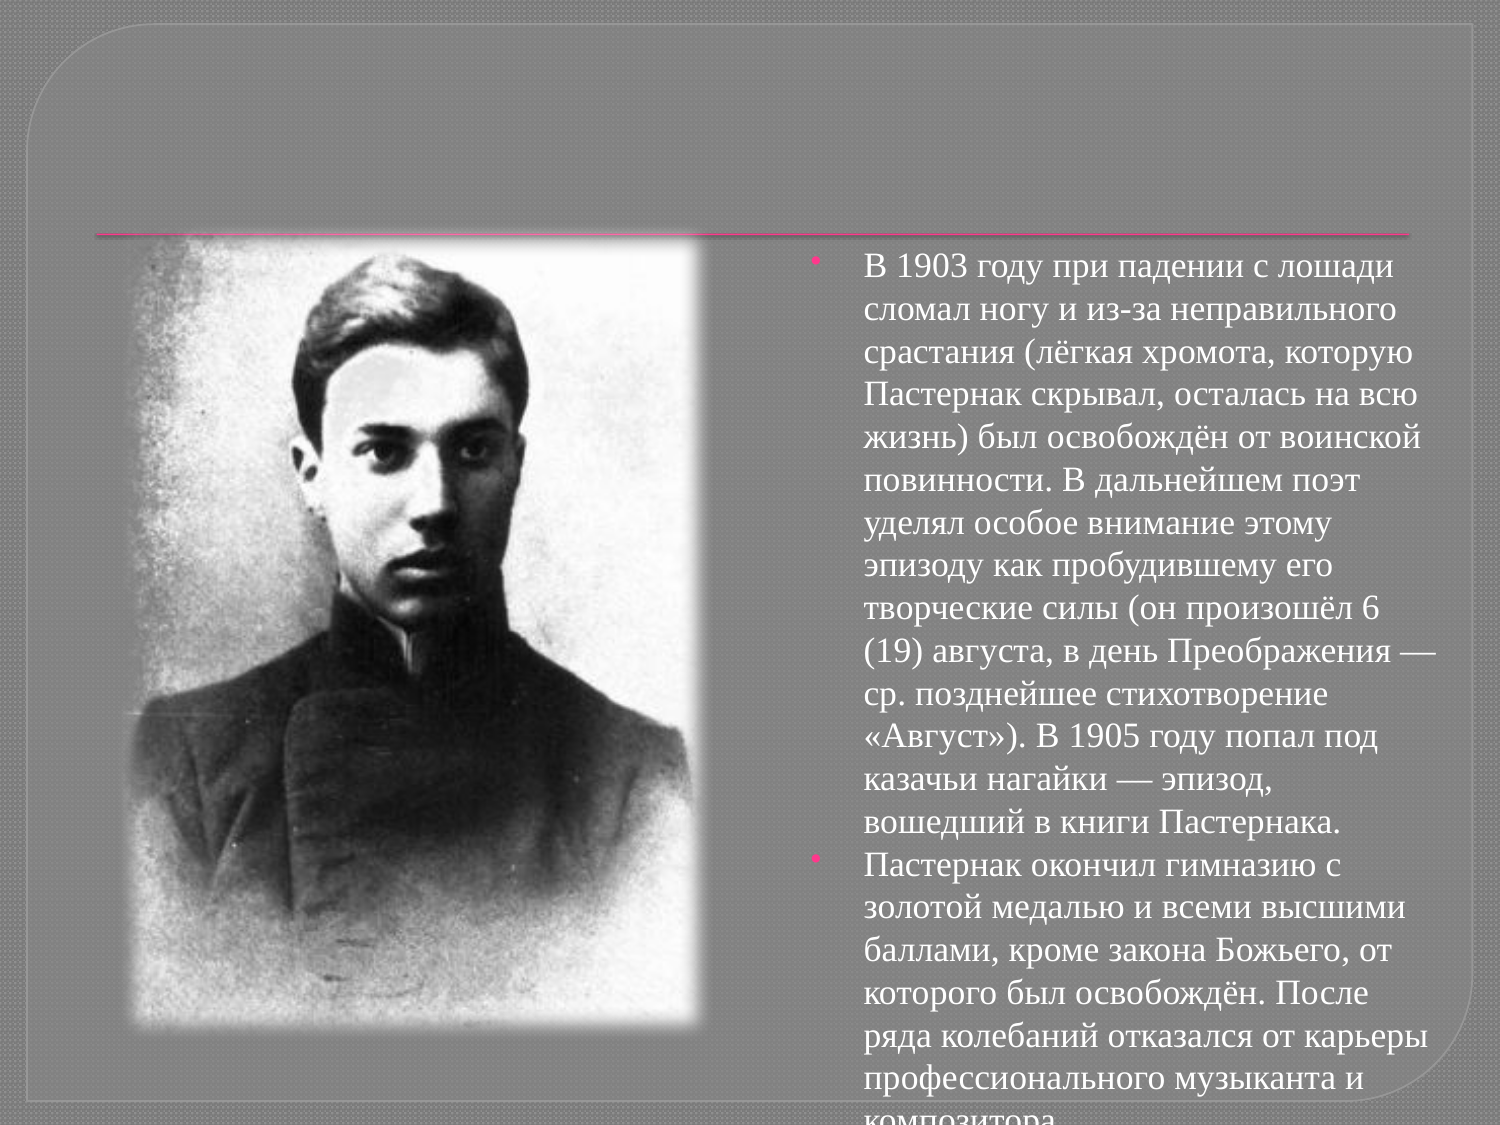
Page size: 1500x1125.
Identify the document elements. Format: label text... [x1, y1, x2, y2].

list В 1903 году при падении с лошади сломал ногу и из-за неправильного срастания (лёгкая хромота, которую Пастернак скрывал, осталась на всю жизнь) был освобождён от воинской повинности. В дальнейшем поэт уделял особое внимание этому эпизоду как пробудившему его творческие силы (он произошёл 6 (19) августа, в день Преображения — ср. позднейшее стихотворение «Август»). В 1905 году попал под казачьи нагайки — эпизод, вошедший в книги Пастернака. Пастернак окончил гимназию с золотой медалью и всеми высшими баллами, кроме закона Божьего, от которого был освобождён. После ряда колебаний отказался от карьеры профессионального музыканта и композитора. [796, 234, 1460, 1125]
picture [116, 222, 715, 1041]
